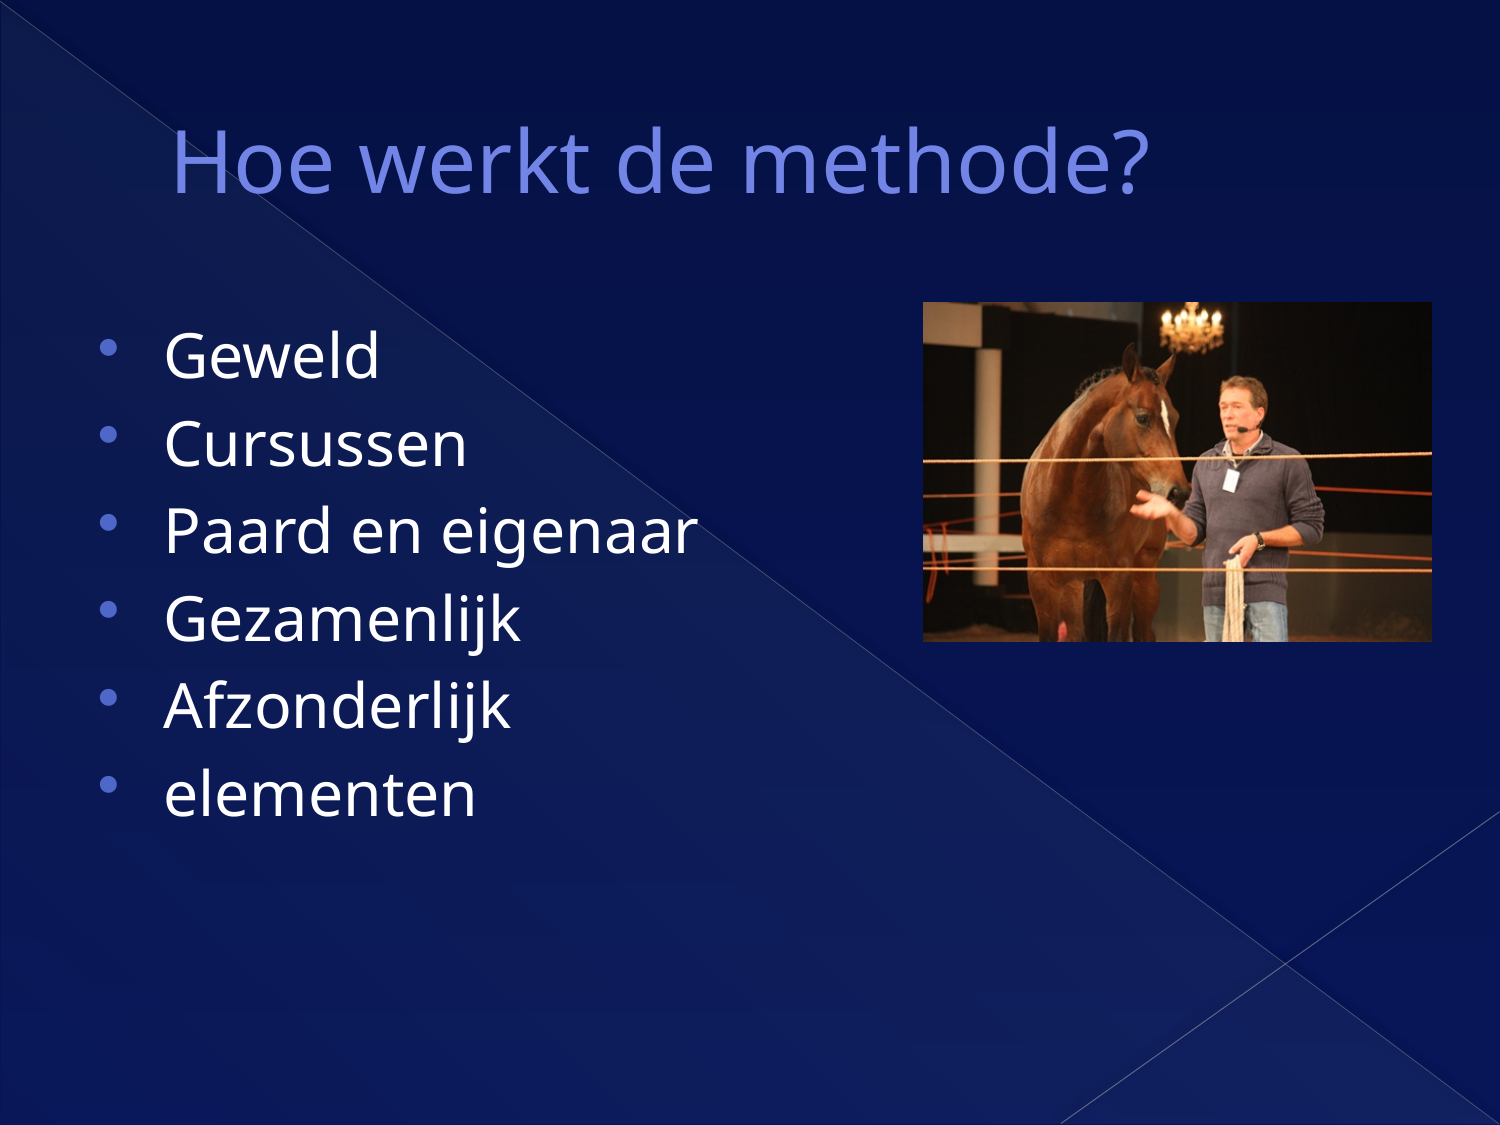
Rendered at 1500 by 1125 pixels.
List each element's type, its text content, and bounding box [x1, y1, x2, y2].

title Hoe werkt de methode? [75, 43, 1425, 274]
picture [923, 302, 1433, 642]
list Geweld Cursussen Paard en eigenaar Gezamenlijk Afzonderlijk elementen [75, 308, 1425, 1059]
